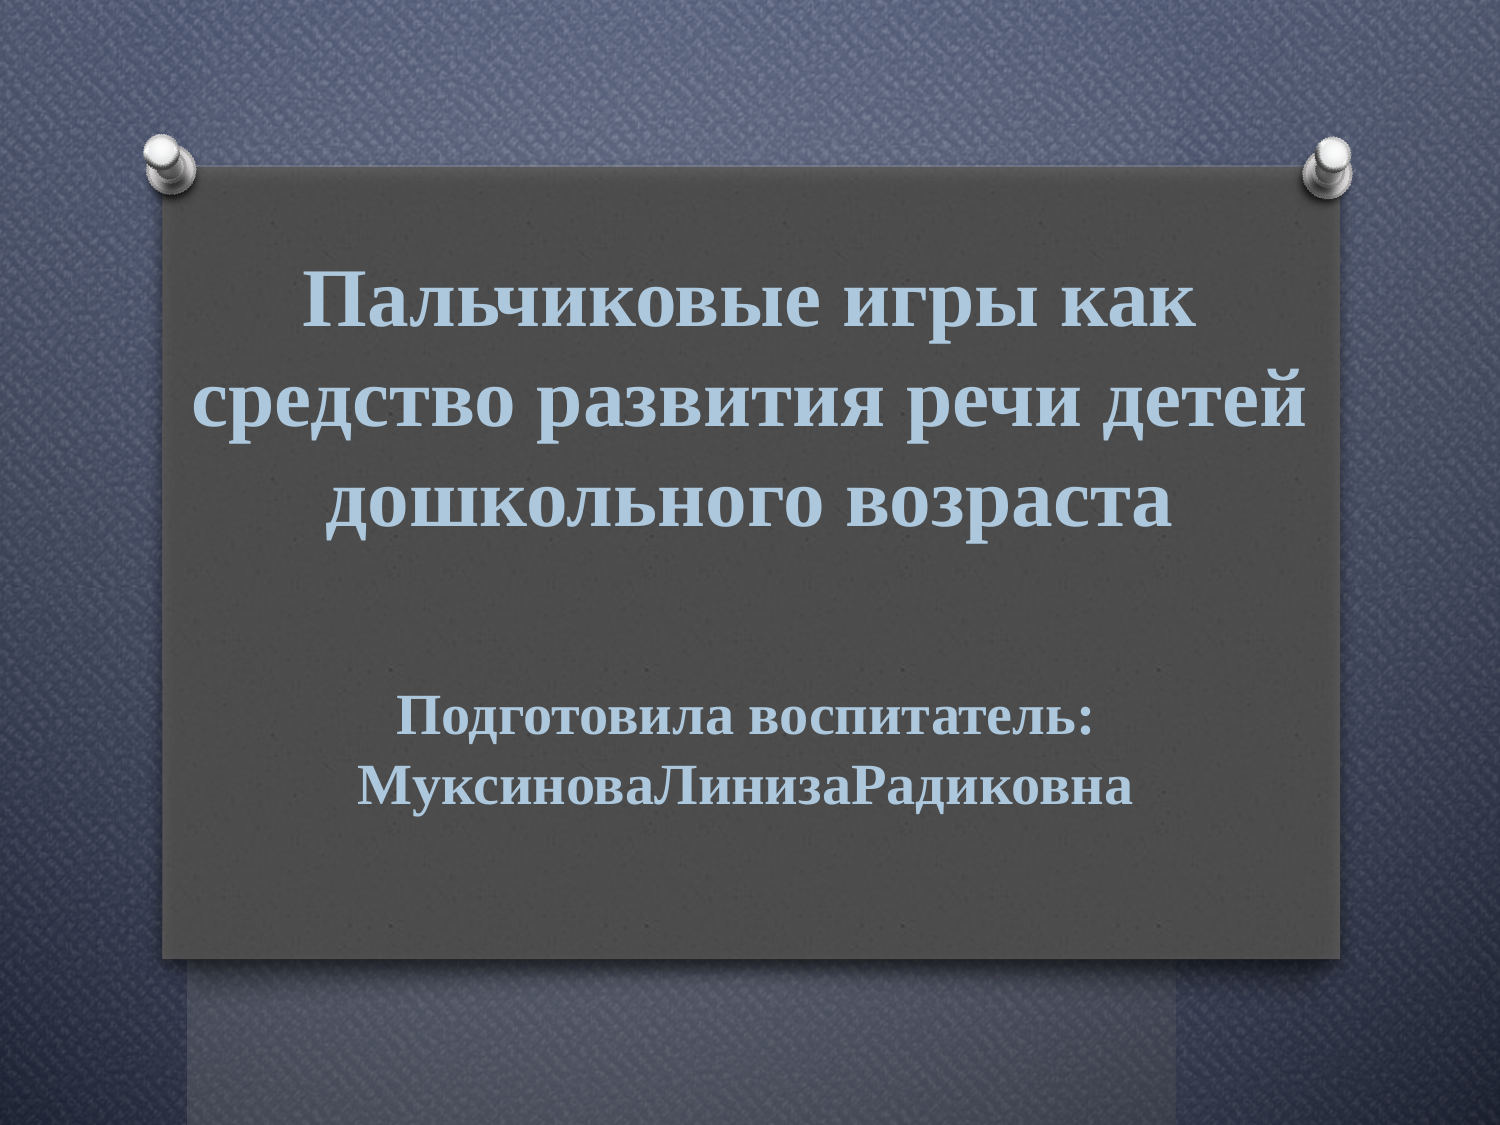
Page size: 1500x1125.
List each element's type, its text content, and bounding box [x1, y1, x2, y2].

picture [1274, 109, 1396, 223]
title Пальчиковые игры как средство развития речи детей дошкольного возраста [171, 219, 1329, 551]
picture [112, 100, 235, 219]
subtitle Подготовила воспитатель: МуксиноваЛинизаРадиковна [277, 668, 1215, 890]
